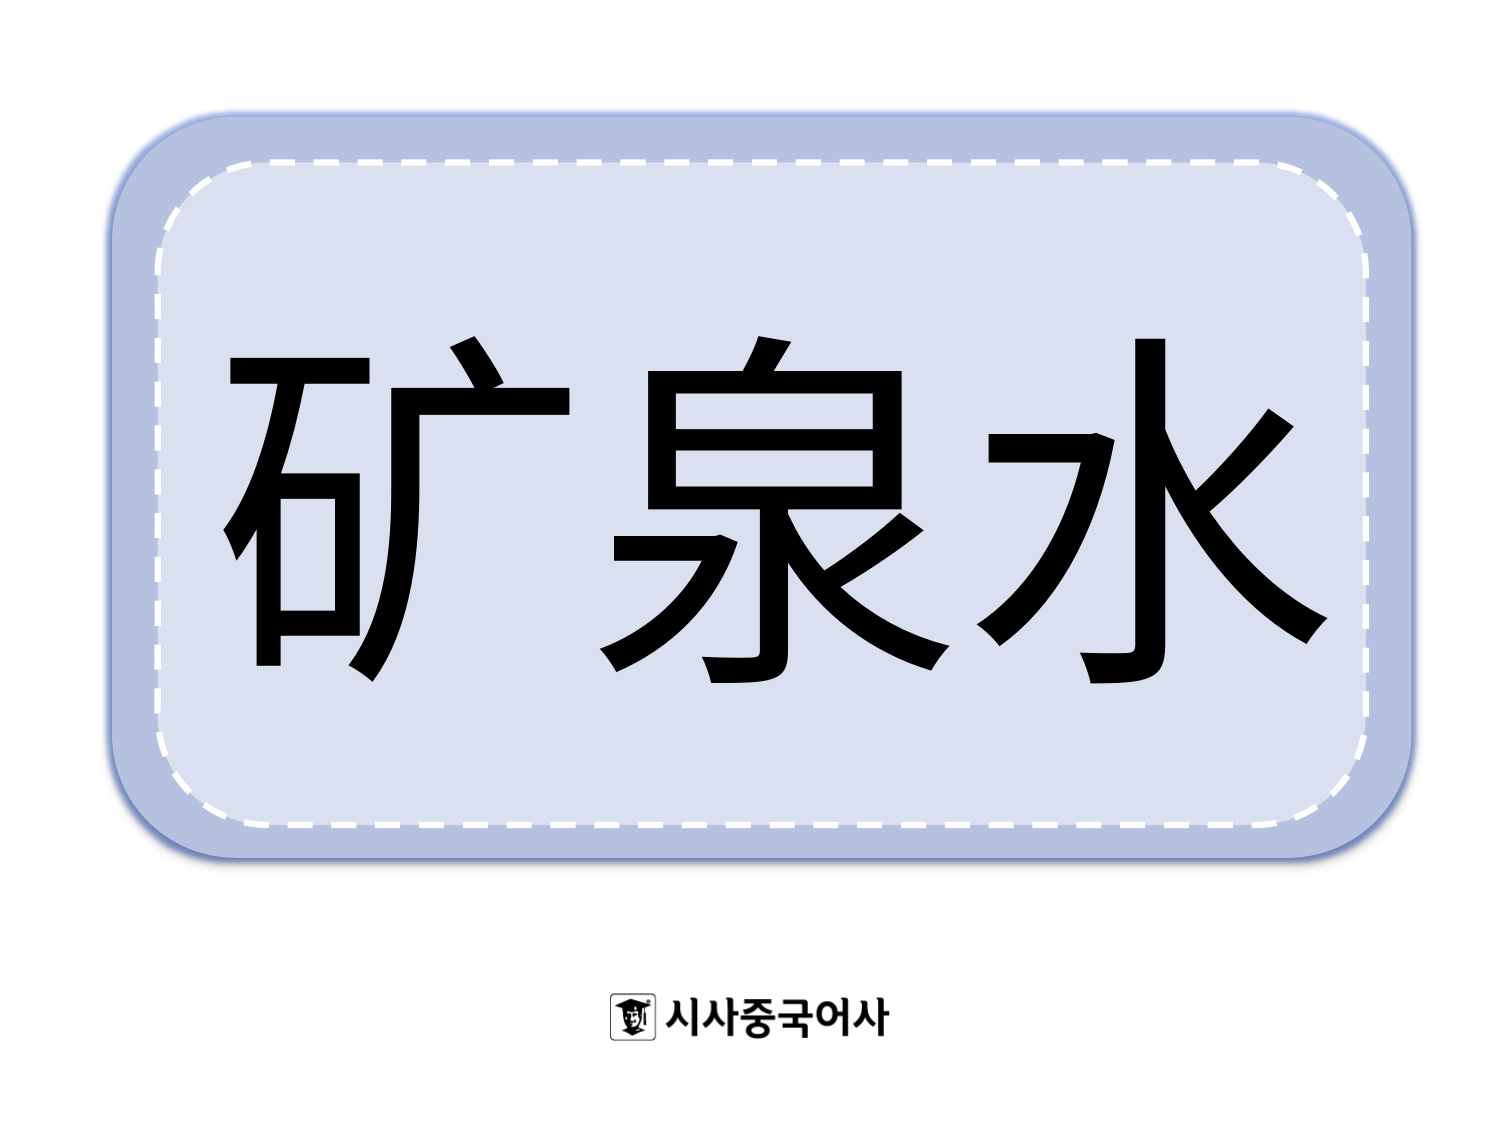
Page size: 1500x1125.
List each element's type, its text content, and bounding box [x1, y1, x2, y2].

text_box 矿泉水 [171, 172, 1380, 836]
picture [602, 987, 898, 1047]
text_box [162, 160, 1371, 824]
